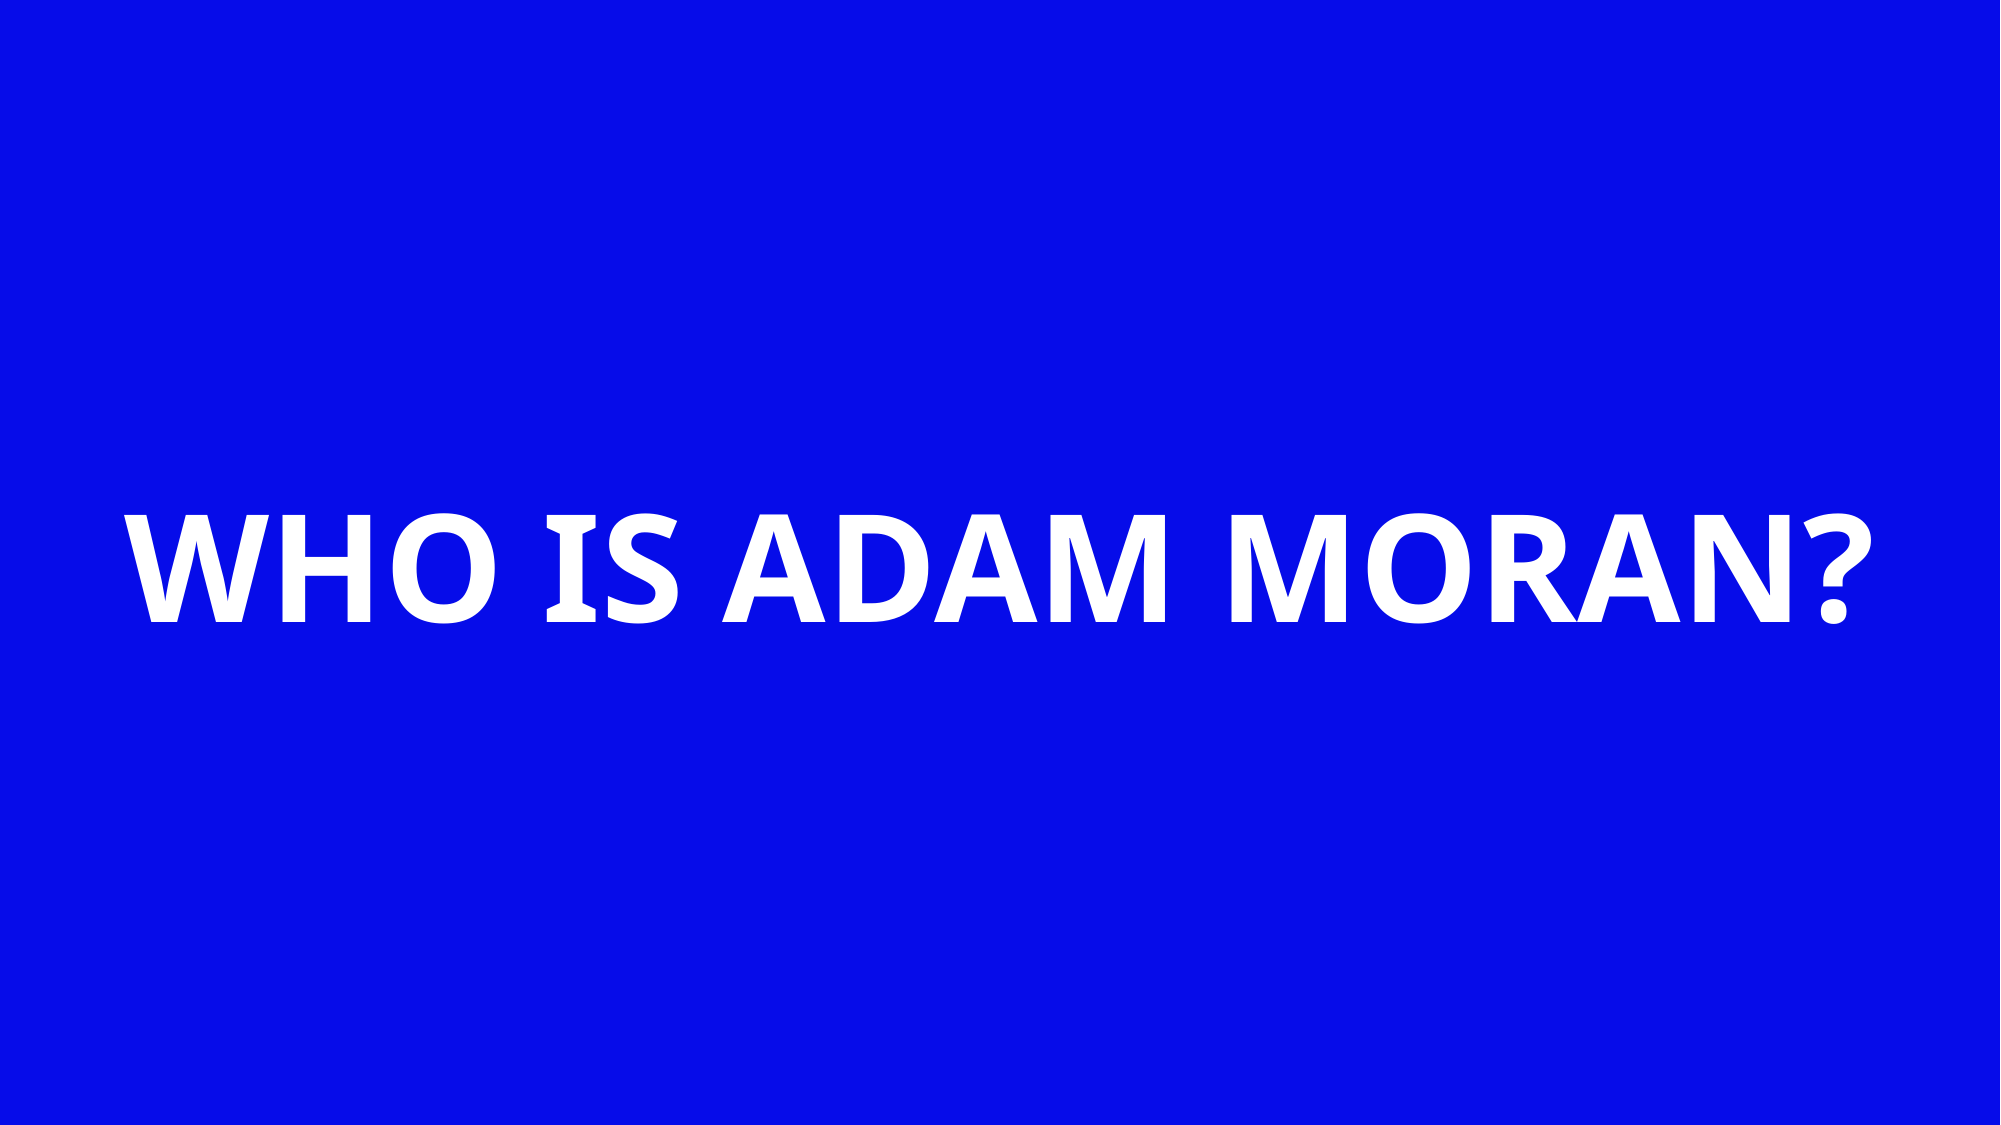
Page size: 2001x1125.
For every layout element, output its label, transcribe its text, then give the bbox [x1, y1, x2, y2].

text_box WHO IS ADAM MORAN? [0, 0, 2000, 1125]
